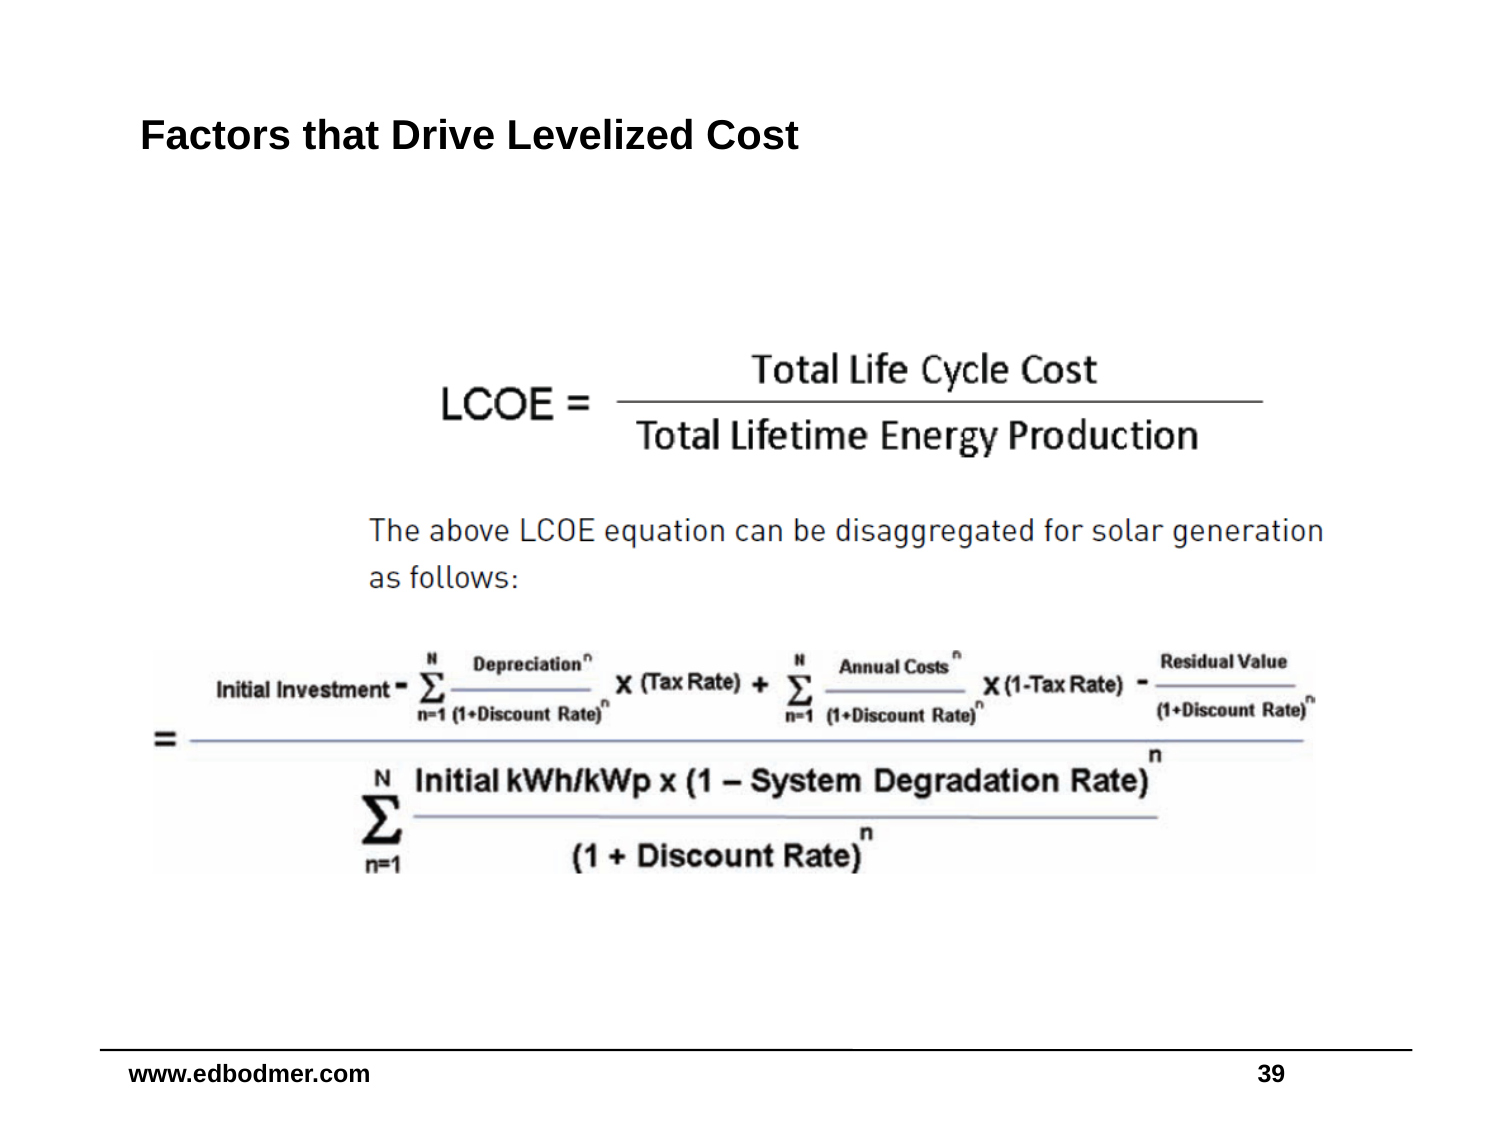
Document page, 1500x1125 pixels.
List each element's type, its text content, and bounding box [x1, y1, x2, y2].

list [74, 336, 1426, 931]
title Factors that Drive Levelized Cost [124, 99, 1288, 226]
